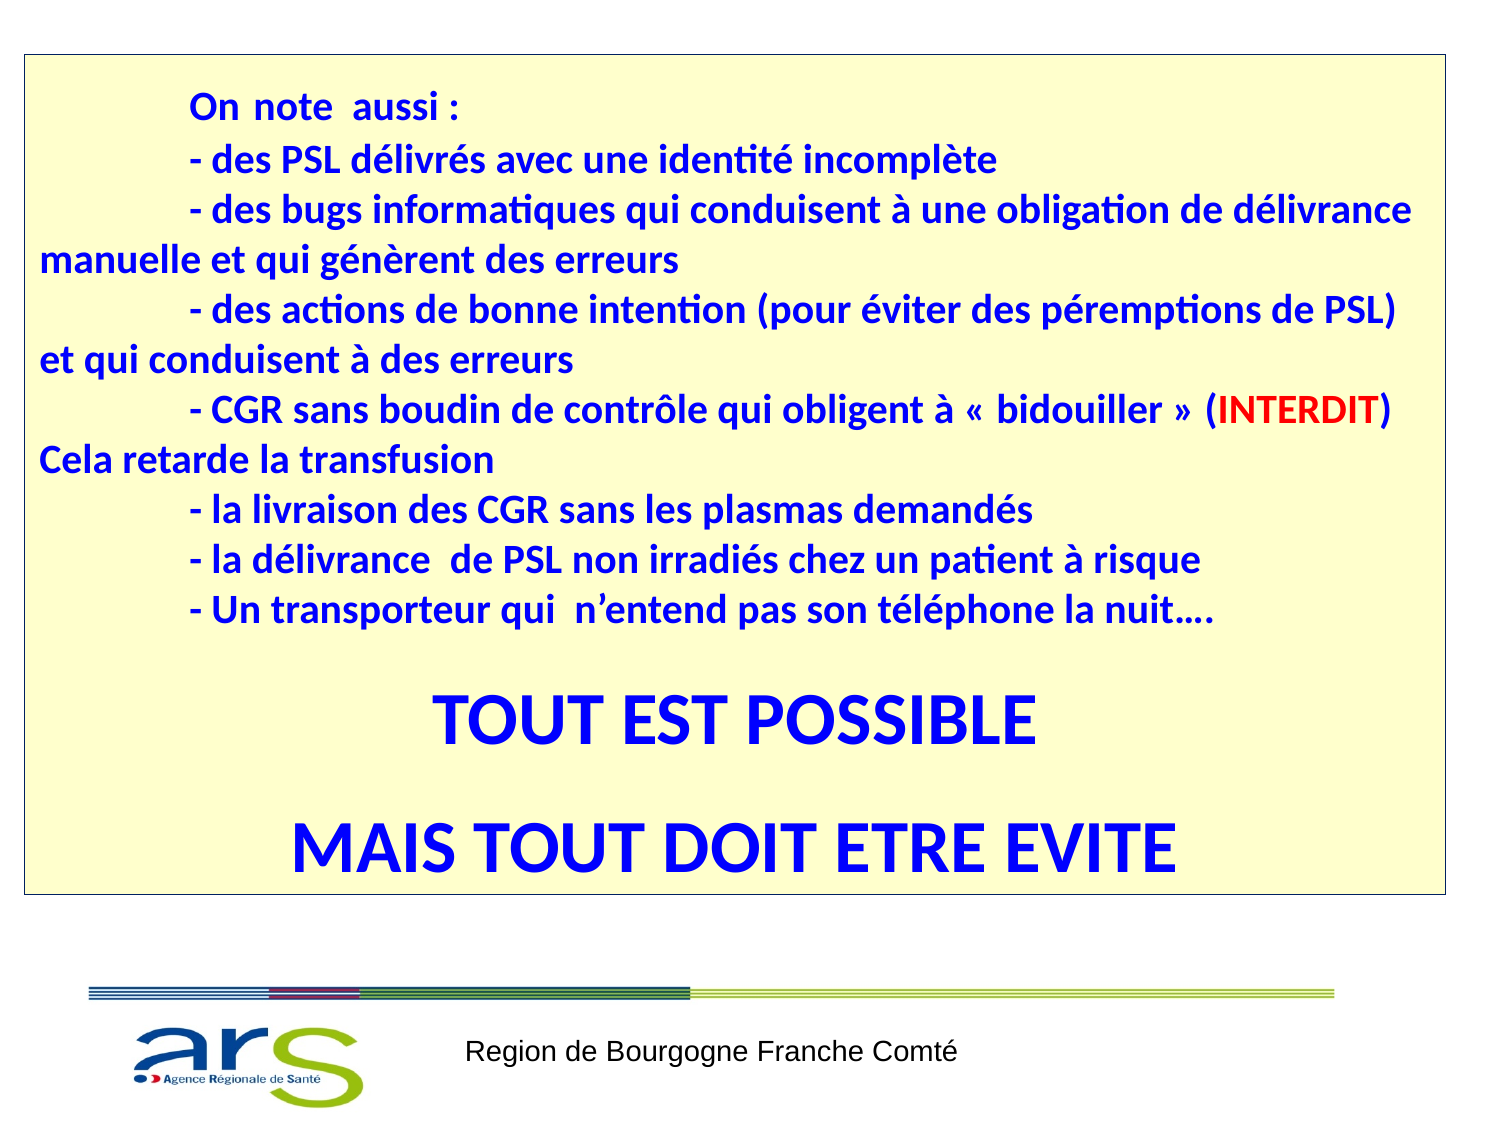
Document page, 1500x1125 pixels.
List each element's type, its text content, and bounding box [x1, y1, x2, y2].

text_box On note aussi : - des PSL délivrés avec une identité incomplète - des bugs informatiques qui conduisent à une obligation de délivrance manuelle et qui génèrent des erreurs - des actions de bonne intention (pour éviter des péremptions de PSL) et qui conduisent à des erreurs - CGR sans boudin de contrôle qui obligent à « bidouiller » (INTERDIT) Cela retarde la transfusion - la livraison des CGR sans les plasmas demandés - la délivrance de PSL non irradiés chez un patient à risque - Un transporteur qui n’entend pas son téléphone la nuit…. TOUT EST POSSIBLE MAIS TOUT DOIT ETRE EVITE [24, 54, 1446, 895]
picture [87, 958, 1335, 1125]
